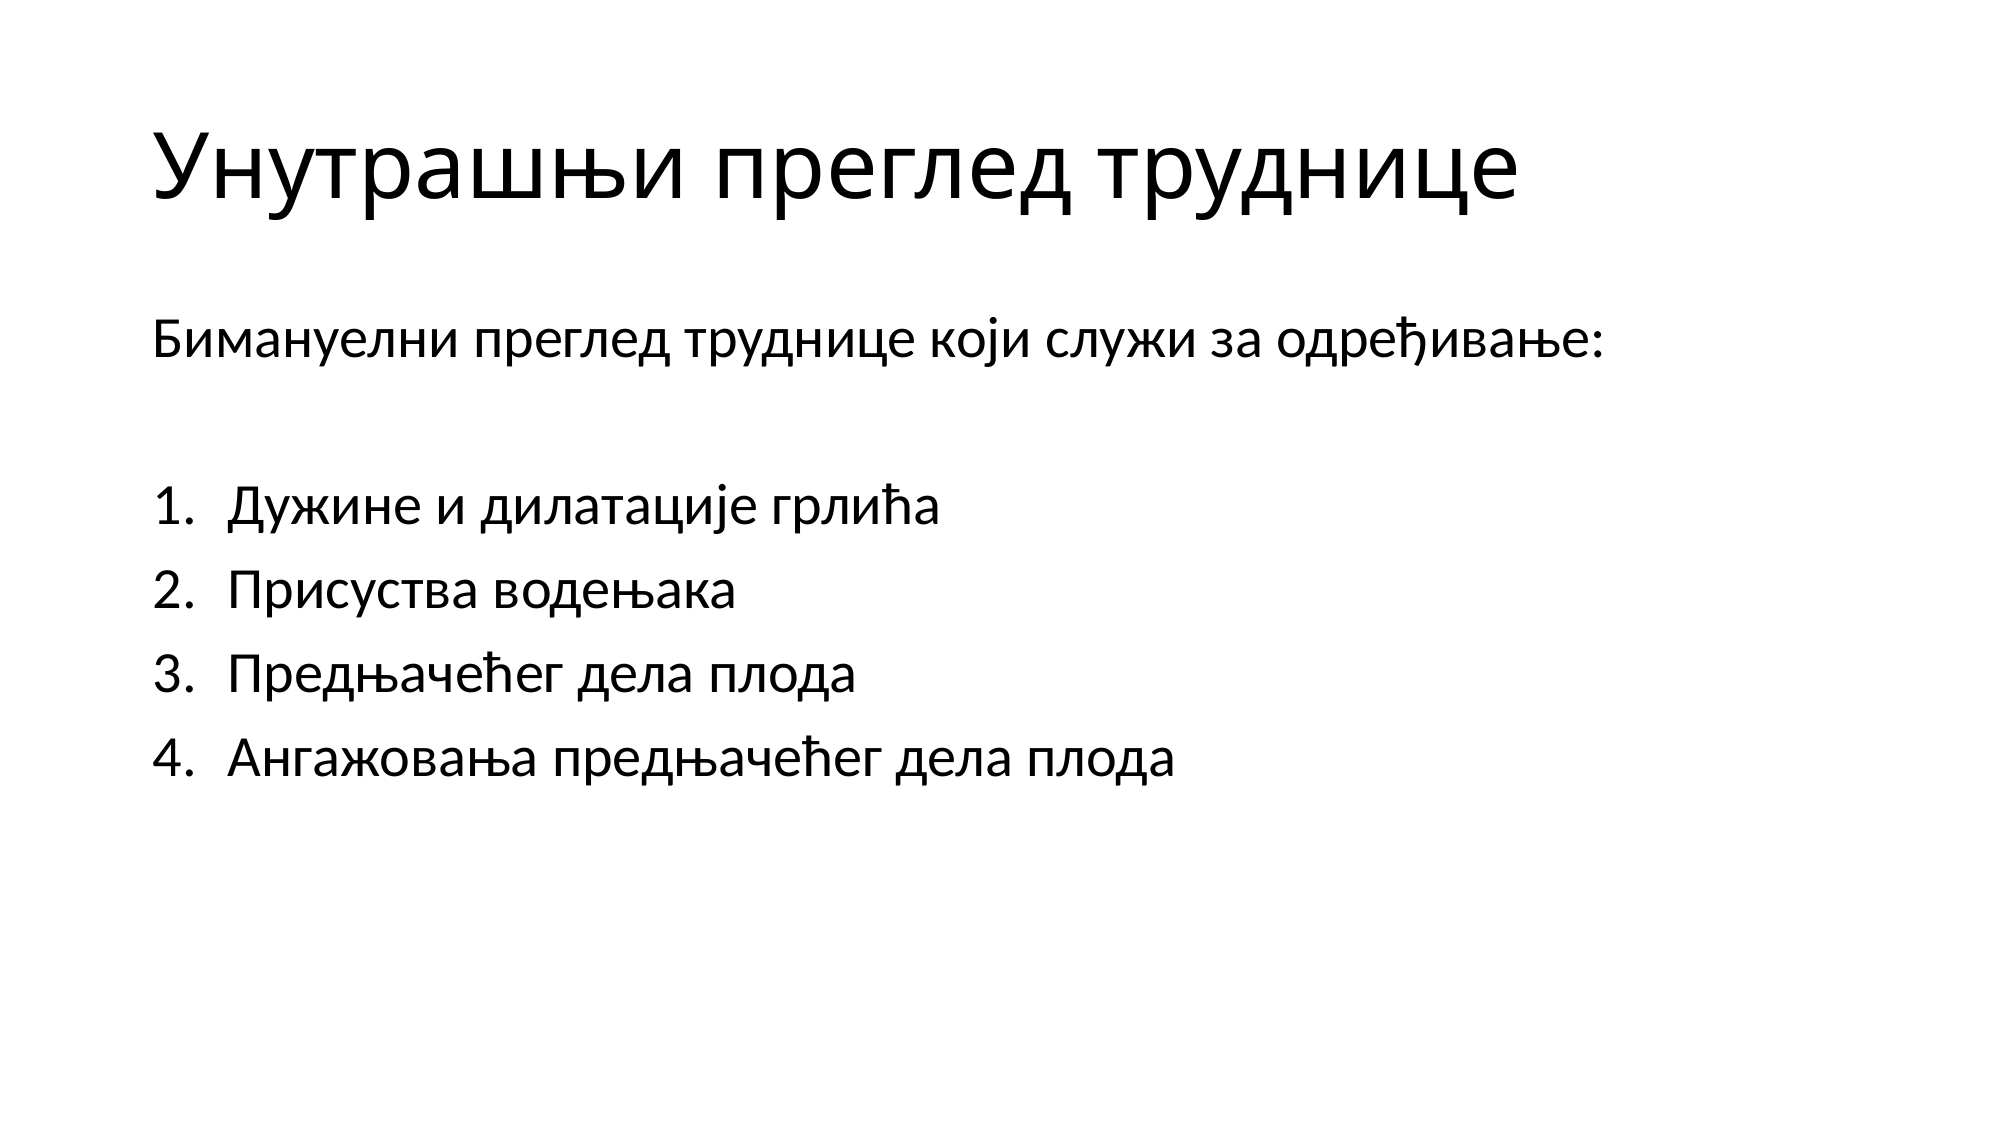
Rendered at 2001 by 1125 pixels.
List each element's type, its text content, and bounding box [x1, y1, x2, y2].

list Бимануелни преглед труднице који служи за одређивање: Дужине и дилатације грлића Присуства водењака Предњачећег дела плода Ангажовања предњачећег дела плода [137, 299, 1863, 1014]
title Унутрашњи преглед труднице [137, 59, 1863, 278]
